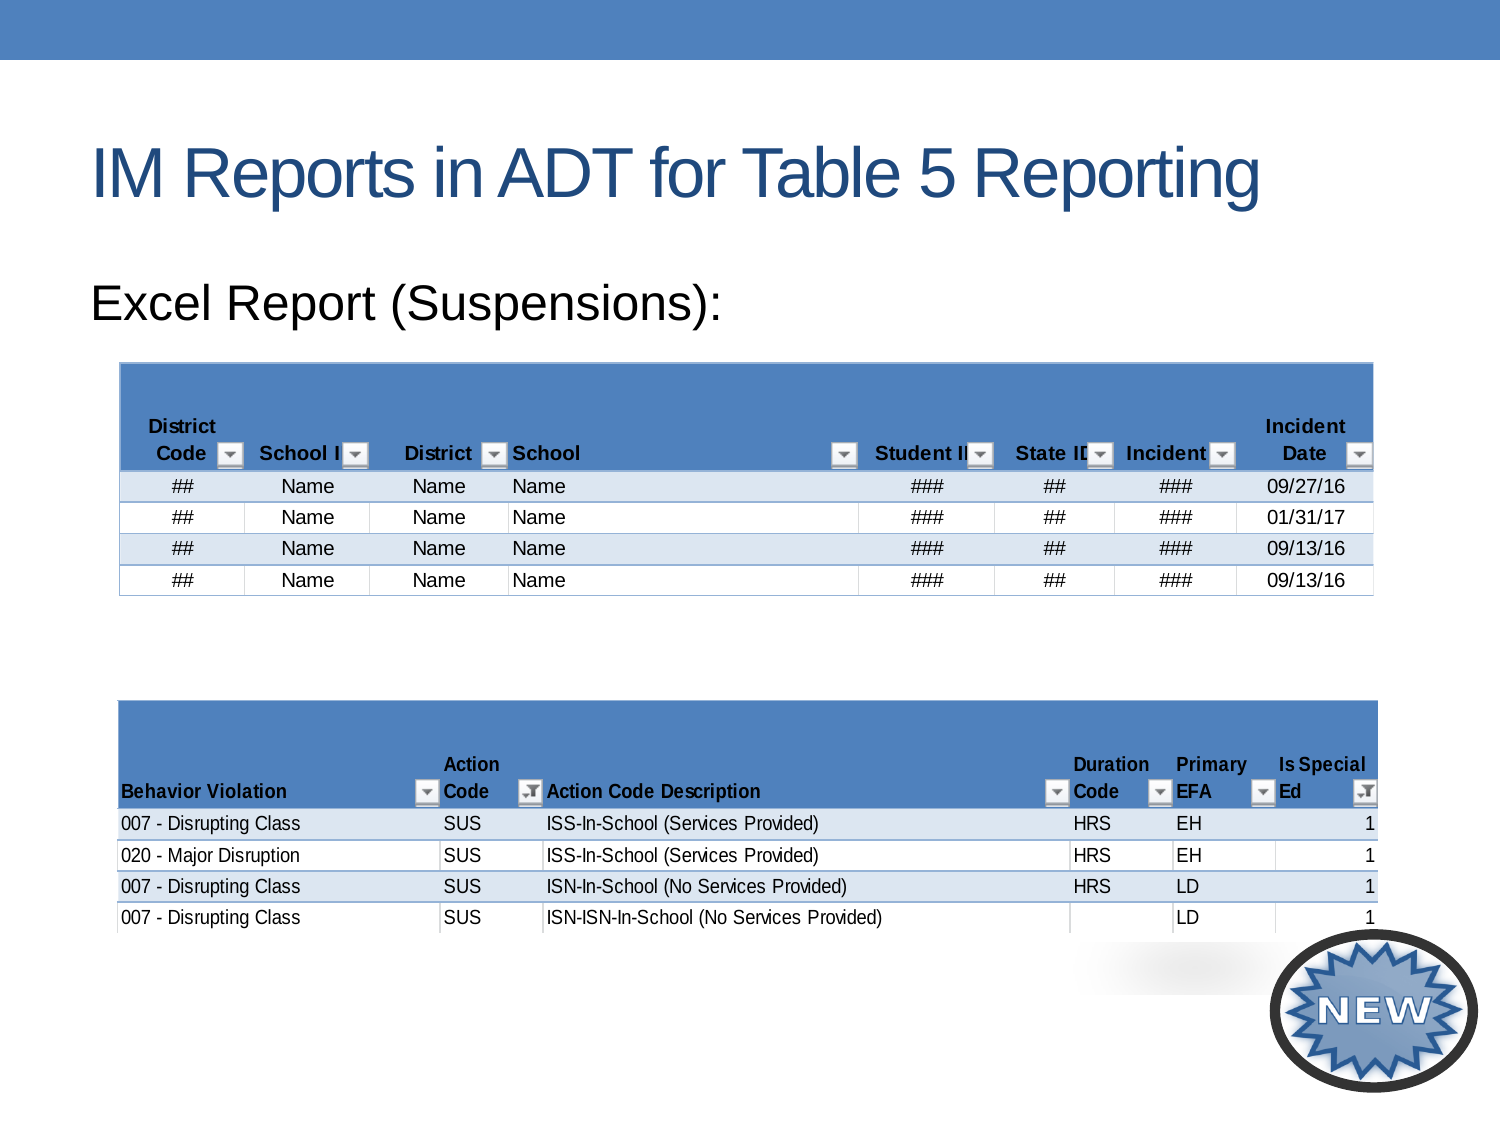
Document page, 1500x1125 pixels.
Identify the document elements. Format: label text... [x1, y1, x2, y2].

title IM Reports in ADT for Table 5 Reporting [75, 87, 1425, 250]
list Excel Report (Suspensions): [75, 262, 1425, 1063]
picture [116, 699, 1474, 1088]
picture [118, 362, 1376, 598]
